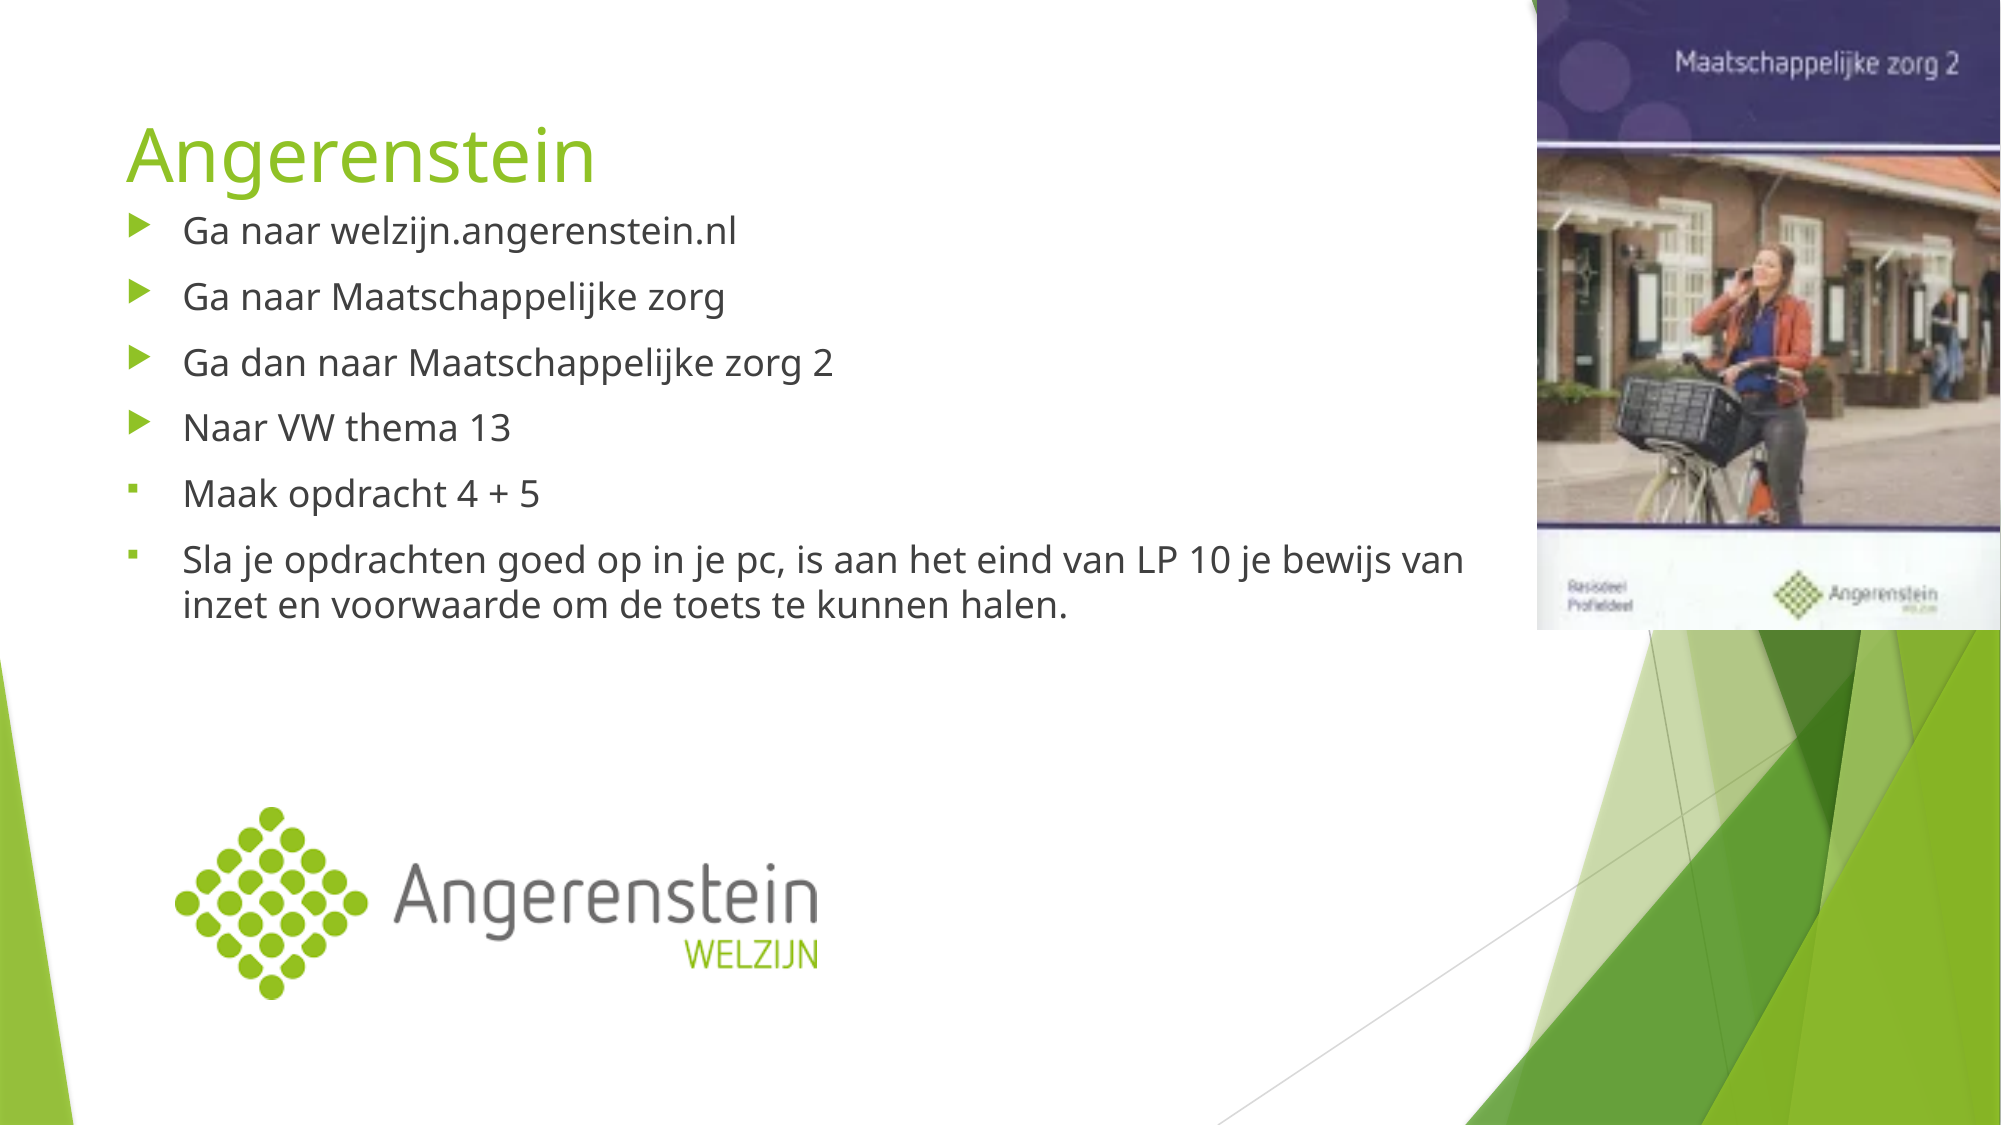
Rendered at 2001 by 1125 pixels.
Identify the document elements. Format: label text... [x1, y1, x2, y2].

title Angerenstein [111, 99, 1522, 199]
picture [174, 806, 817, 1000]
list Ga naar welzijn.angerenstein.nl Ga naar Maatschappelijke zorg Ga dan naar Maatschappelijke zorg 2 Naar VW thema 13 Maak opdracht 4 + 5 Sla je opdrachten goed op in je pc, is aan het eind van LP 10 je bewijs van inzet en voorwaarde om de toets te kunnen halen. [111, 199, 1522, 836]
picture [1536, 0, 2000, 631]
